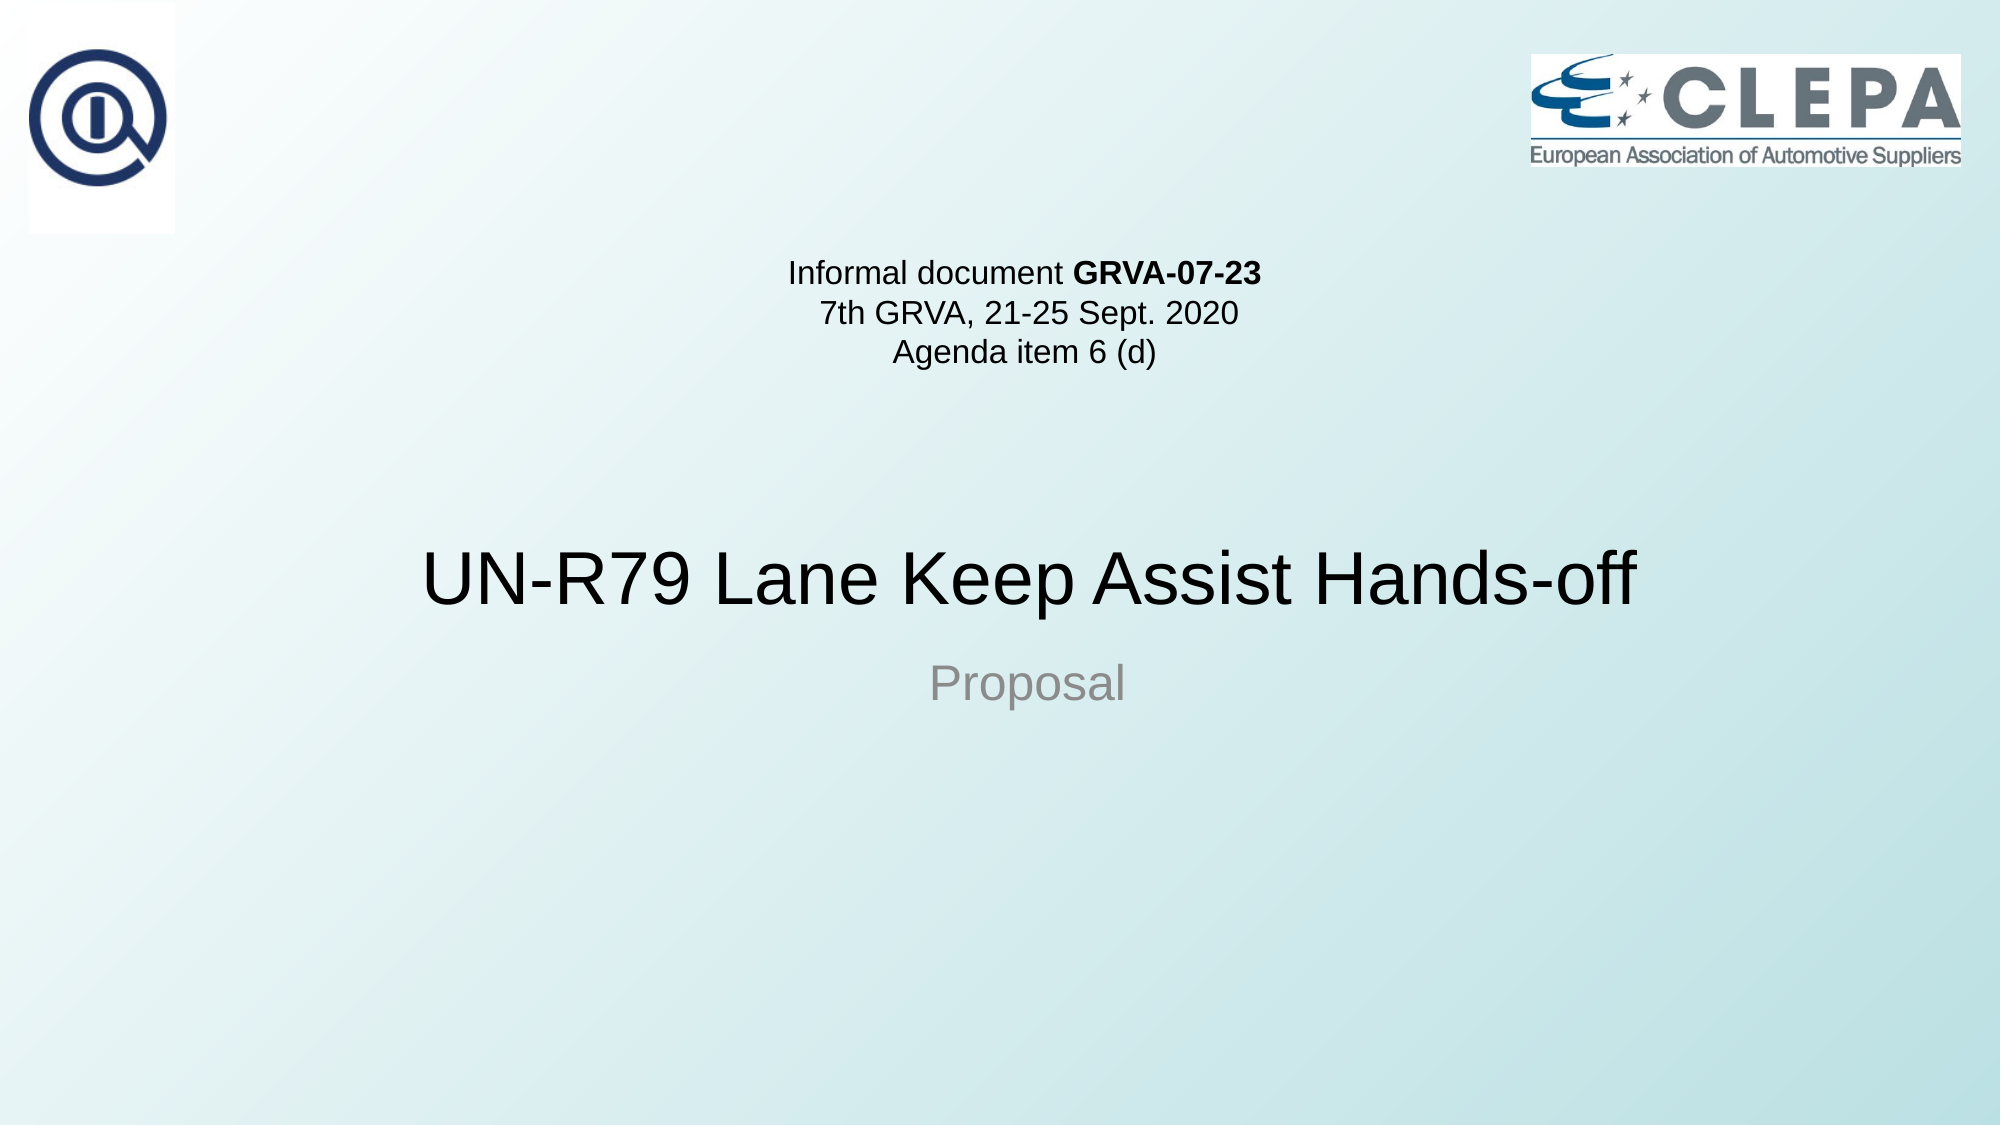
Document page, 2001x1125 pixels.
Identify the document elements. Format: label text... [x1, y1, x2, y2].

text_box Proposal [929, 644, 1130, 775]
picture [1531, 54, 1961, 167]
picture [29, 3, 175, 234]
text_box UN-R79 Lane Keep Assist Hands-off [149, 529, 1910, 707]
text_box Informal document GRVA-07-23 7th GRVA, 21-25 Sept. 2020 Agenda item 6 (d) [763, 243, 1296, 378]
